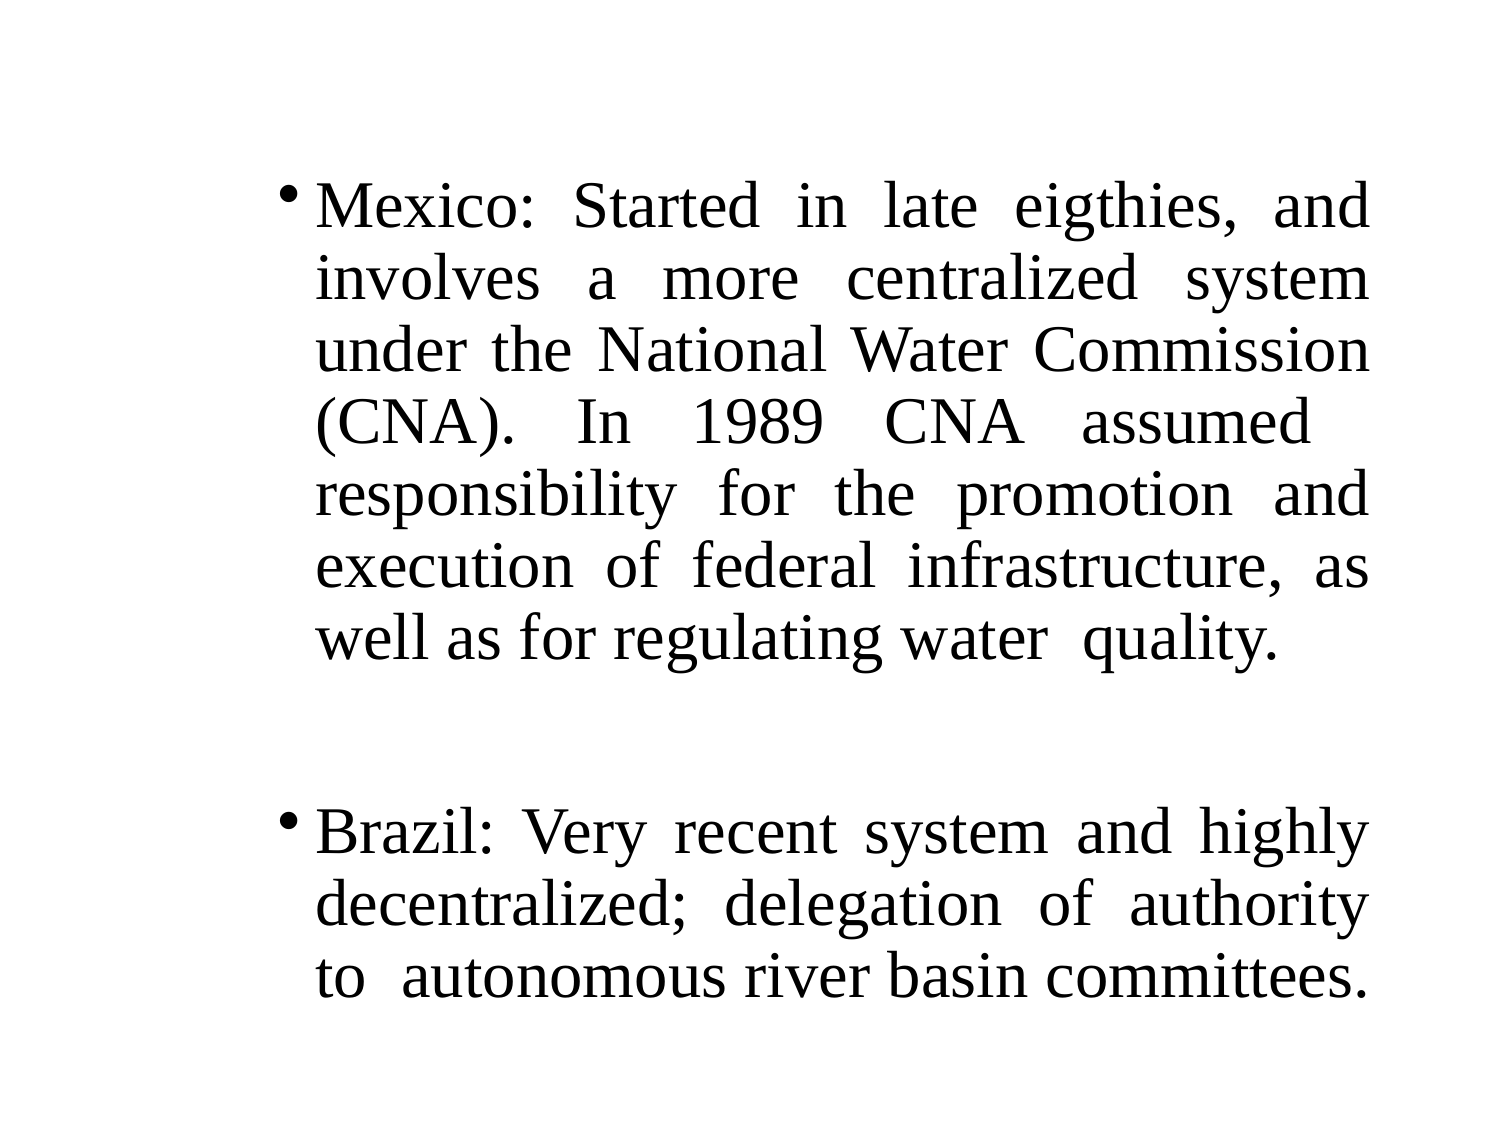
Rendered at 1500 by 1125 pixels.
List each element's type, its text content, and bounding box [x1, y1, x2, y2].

list Mexico: Started in late eigthies, and involves a more centralized system under the National Water Commission (CNA). In 1989 CNA assumed responsibility for the promotion and execution of federal infrastructure, as well as for regulating water quality. Brazil: Very recent system and highly decentralized; delegation of authority to autonomous river basin committees. [112, 162, 1388, 1001]
